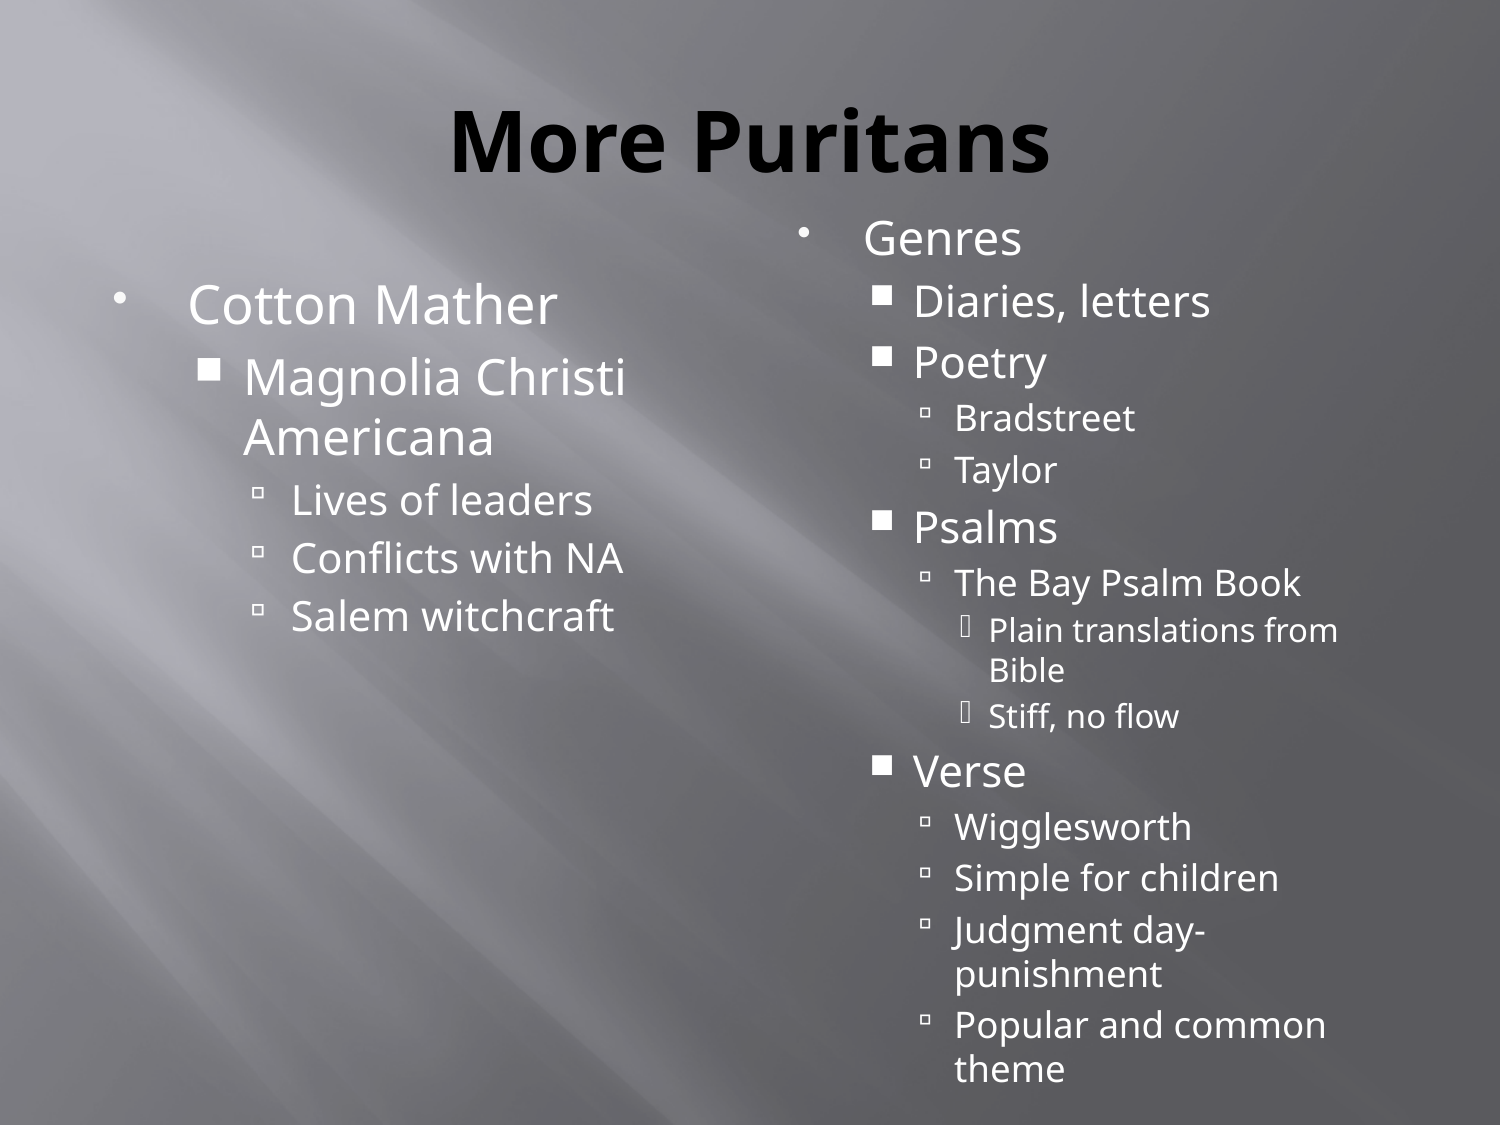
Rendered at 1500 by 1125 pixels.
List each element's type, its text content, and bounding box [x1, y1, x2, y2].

list Genres Diaries, letters Poetry Bradstreet Taylor Psalms The Bay Psalm Book Plain translations from Bible Stiff, no flow Verse Wigglesworth Simple for children Judgment day- punishment Popular and common theme [762, 200, 1425, 1100]
title More Puritans [75, 45, 1425, 233]
list Cotton Mather Magnolia Christi Americana Lives of leaders Conflicts with NA Salem witchcraft [75, 262, 738, 1005]
